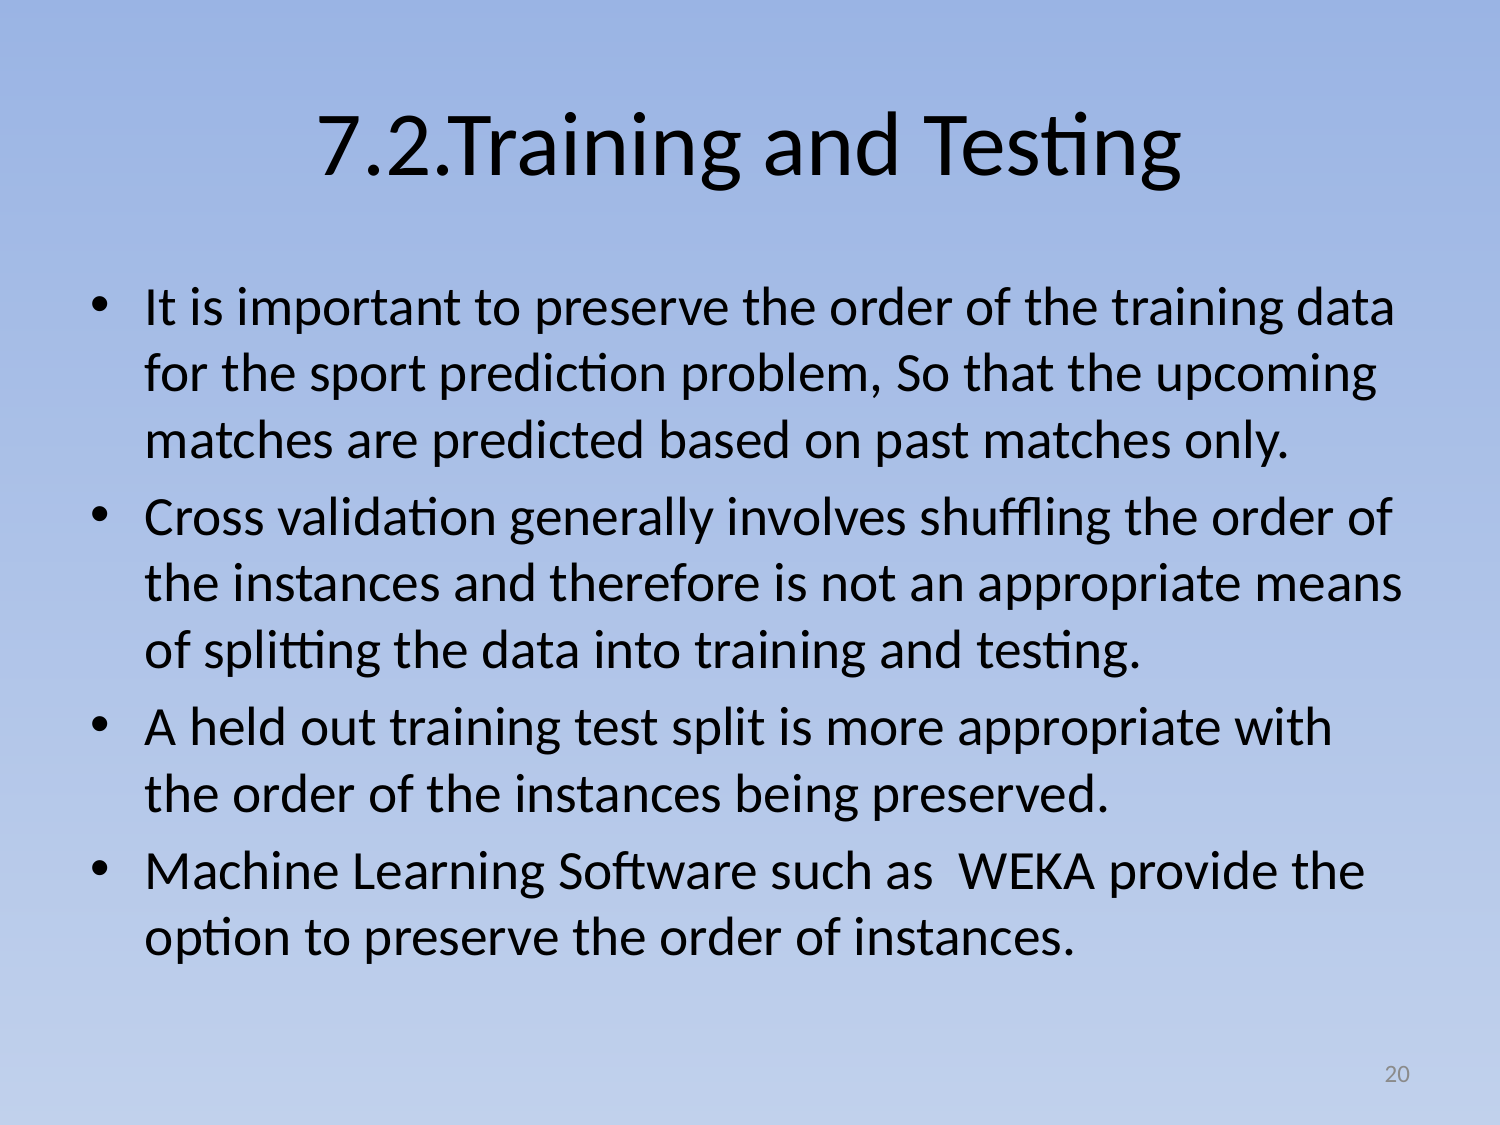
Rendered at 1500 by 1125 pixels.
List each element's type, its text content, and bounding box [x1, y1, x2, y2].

title 7.2.Training and Testing [75, 45, 1425, 233]
list It is important to preserve the order of the training data for the sport prediction problem, So that the upcoming matches are predicted based on past matches only. Cross validation generally involves shuffling the order of the instances and therefore is not an appropriate means of splitting the data into training and testing. A held out training test split is more appropriate with the order of the instances being preserved. Machine Learning Software such as WEKA provide the option to preserve the order of instances. [75, 262, 1425, 1005]
slide_number 20 [1074, 1042, 1425, 1103]
